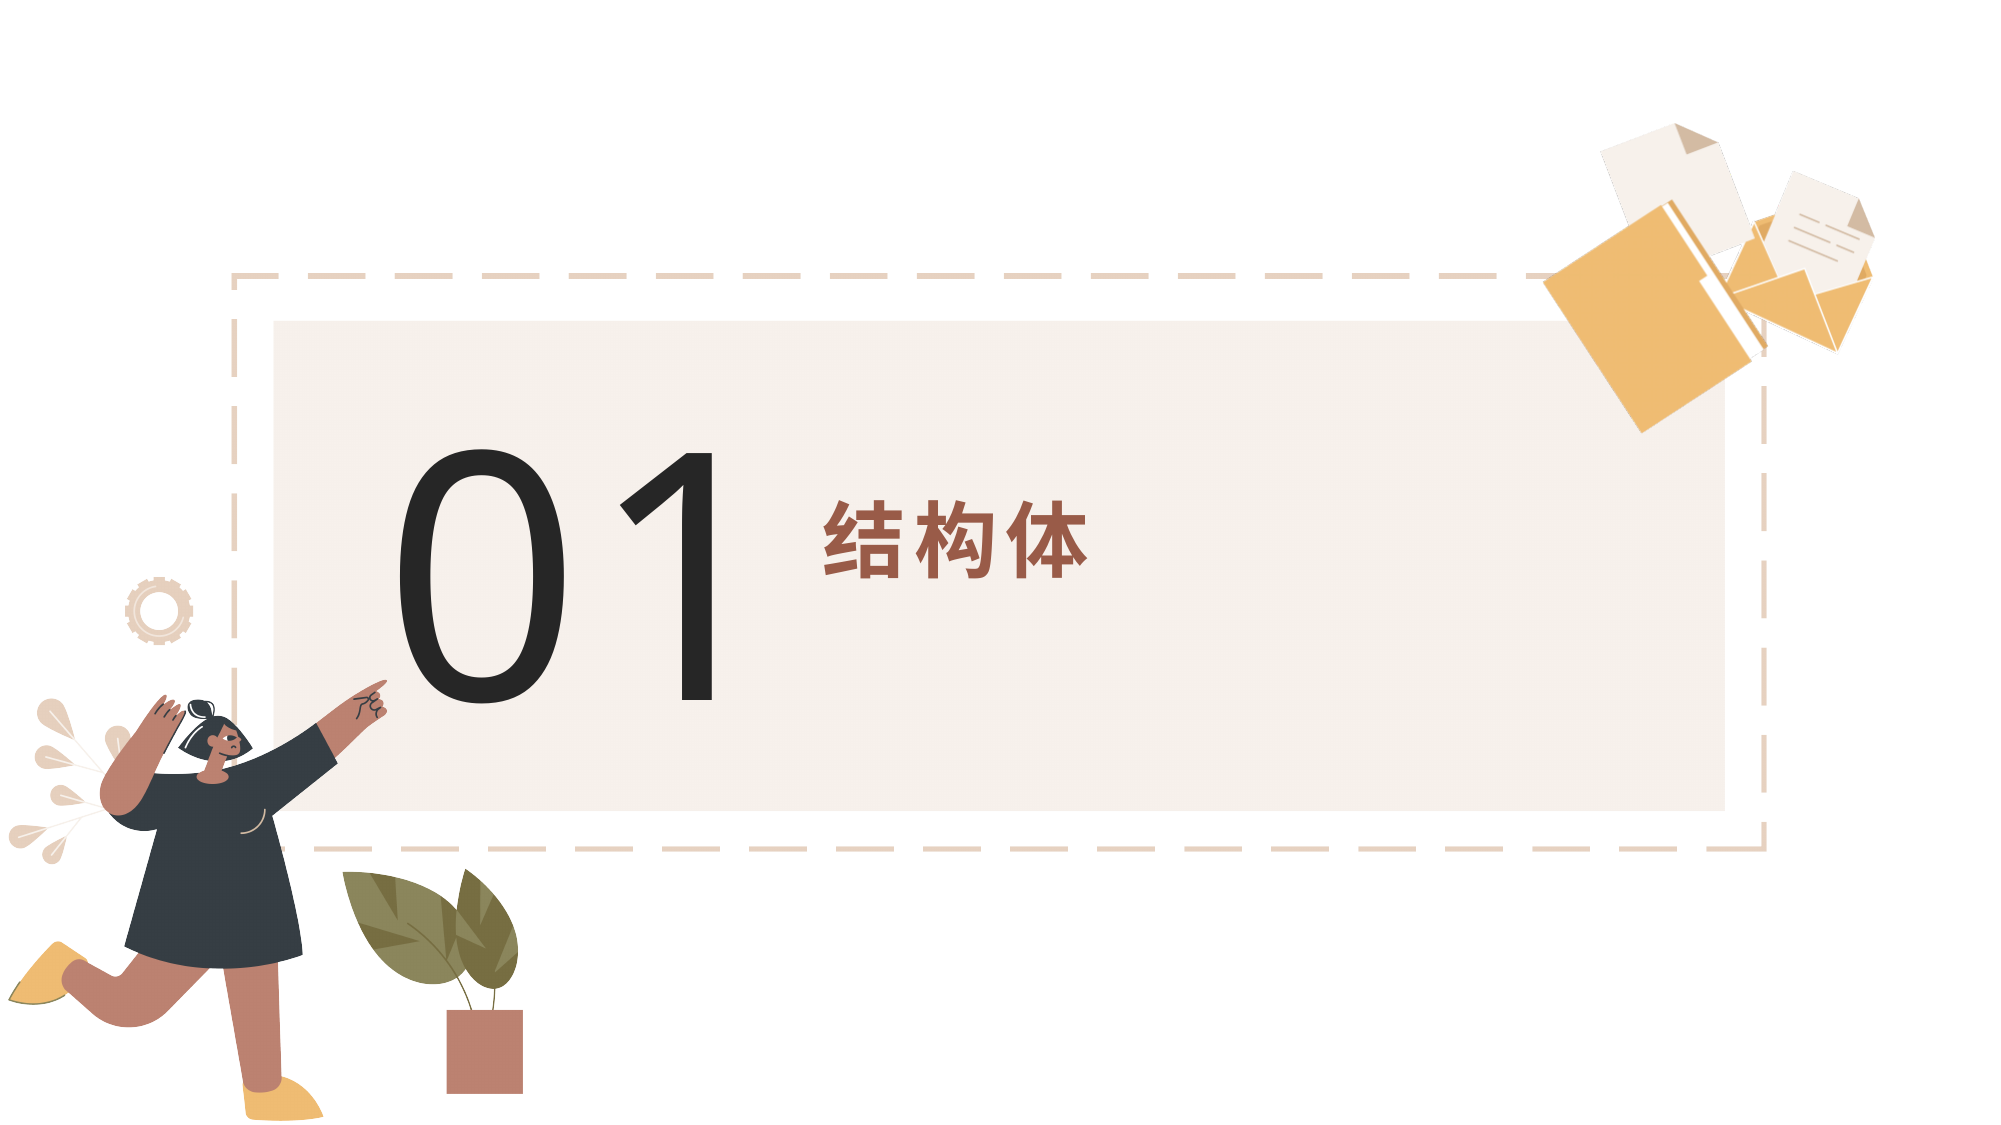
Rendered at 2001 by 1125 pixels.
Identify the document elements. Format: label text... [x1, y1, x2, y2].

picture [0, 0, 2001, 1125]
text_box 01 [326, 300, 798, 825]
title 结构体 [806, 472, 1676, 604]
